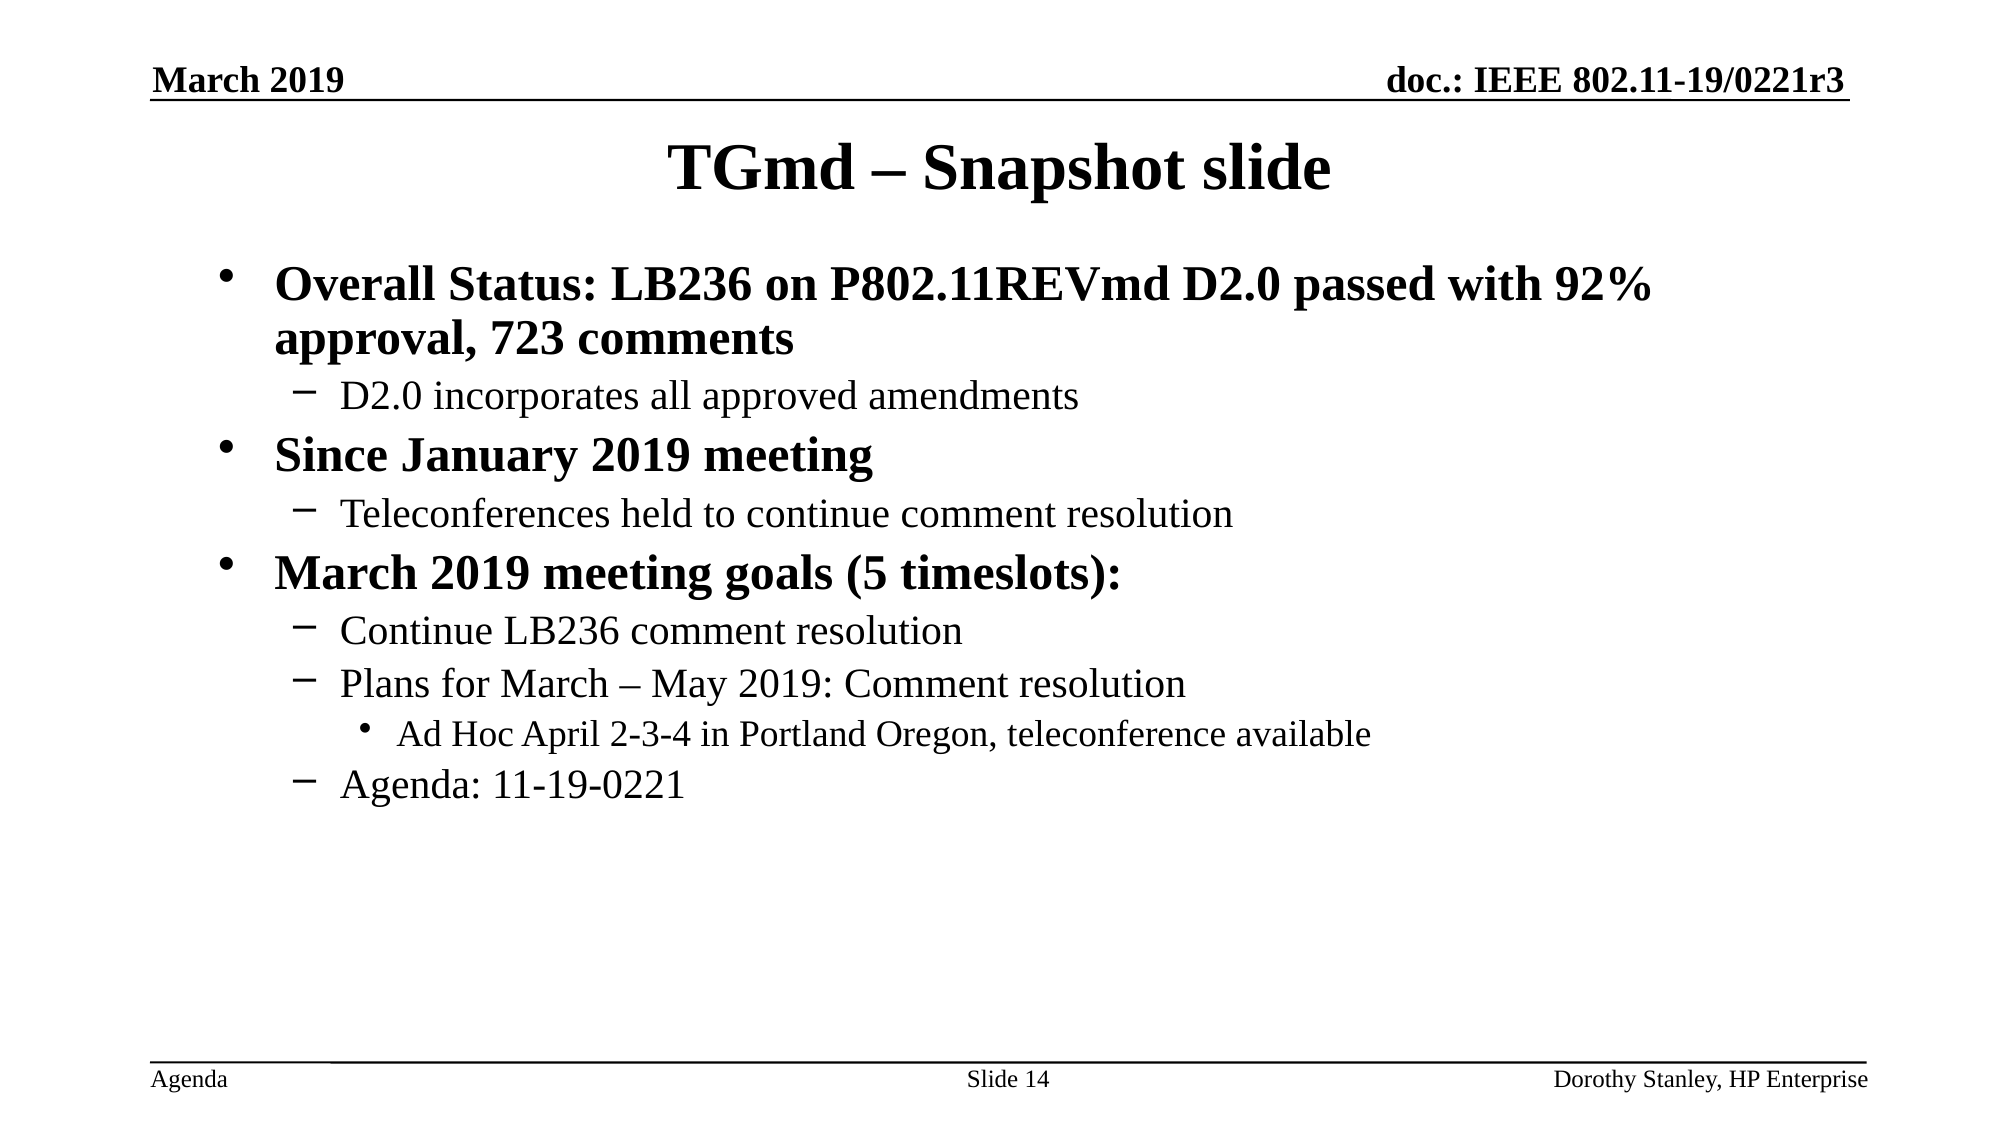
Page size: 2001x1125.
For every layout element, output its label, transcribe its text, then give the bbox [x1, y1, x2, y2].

title TGmd – Snapshot slide [362, 75, 1638, 249]
slide_number Slide 14 [966, 1062, 1051, 1093]
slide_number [152, 54, 567, 100]
footer Dorothy Stanley, HP Enterprise [1549, 1062, 1869, 1093]
list Overall Status: LB236 on P802.11REVmd D2.0 passed with 92% approval, 723 comments D2.0 incorporates all approved amendments Since January 2019 meeting Teleconferences held to continue comment resolution March 2019 meeting goals (5 timeslots): Continue LB236 comment resolution Plans for March – May 2019: Comment resolution Ad Hoc April 2-3-4 in Portland Oregon, teleconference available Agenda: 11-19-0221 [203, 249, 1700, 1000]
